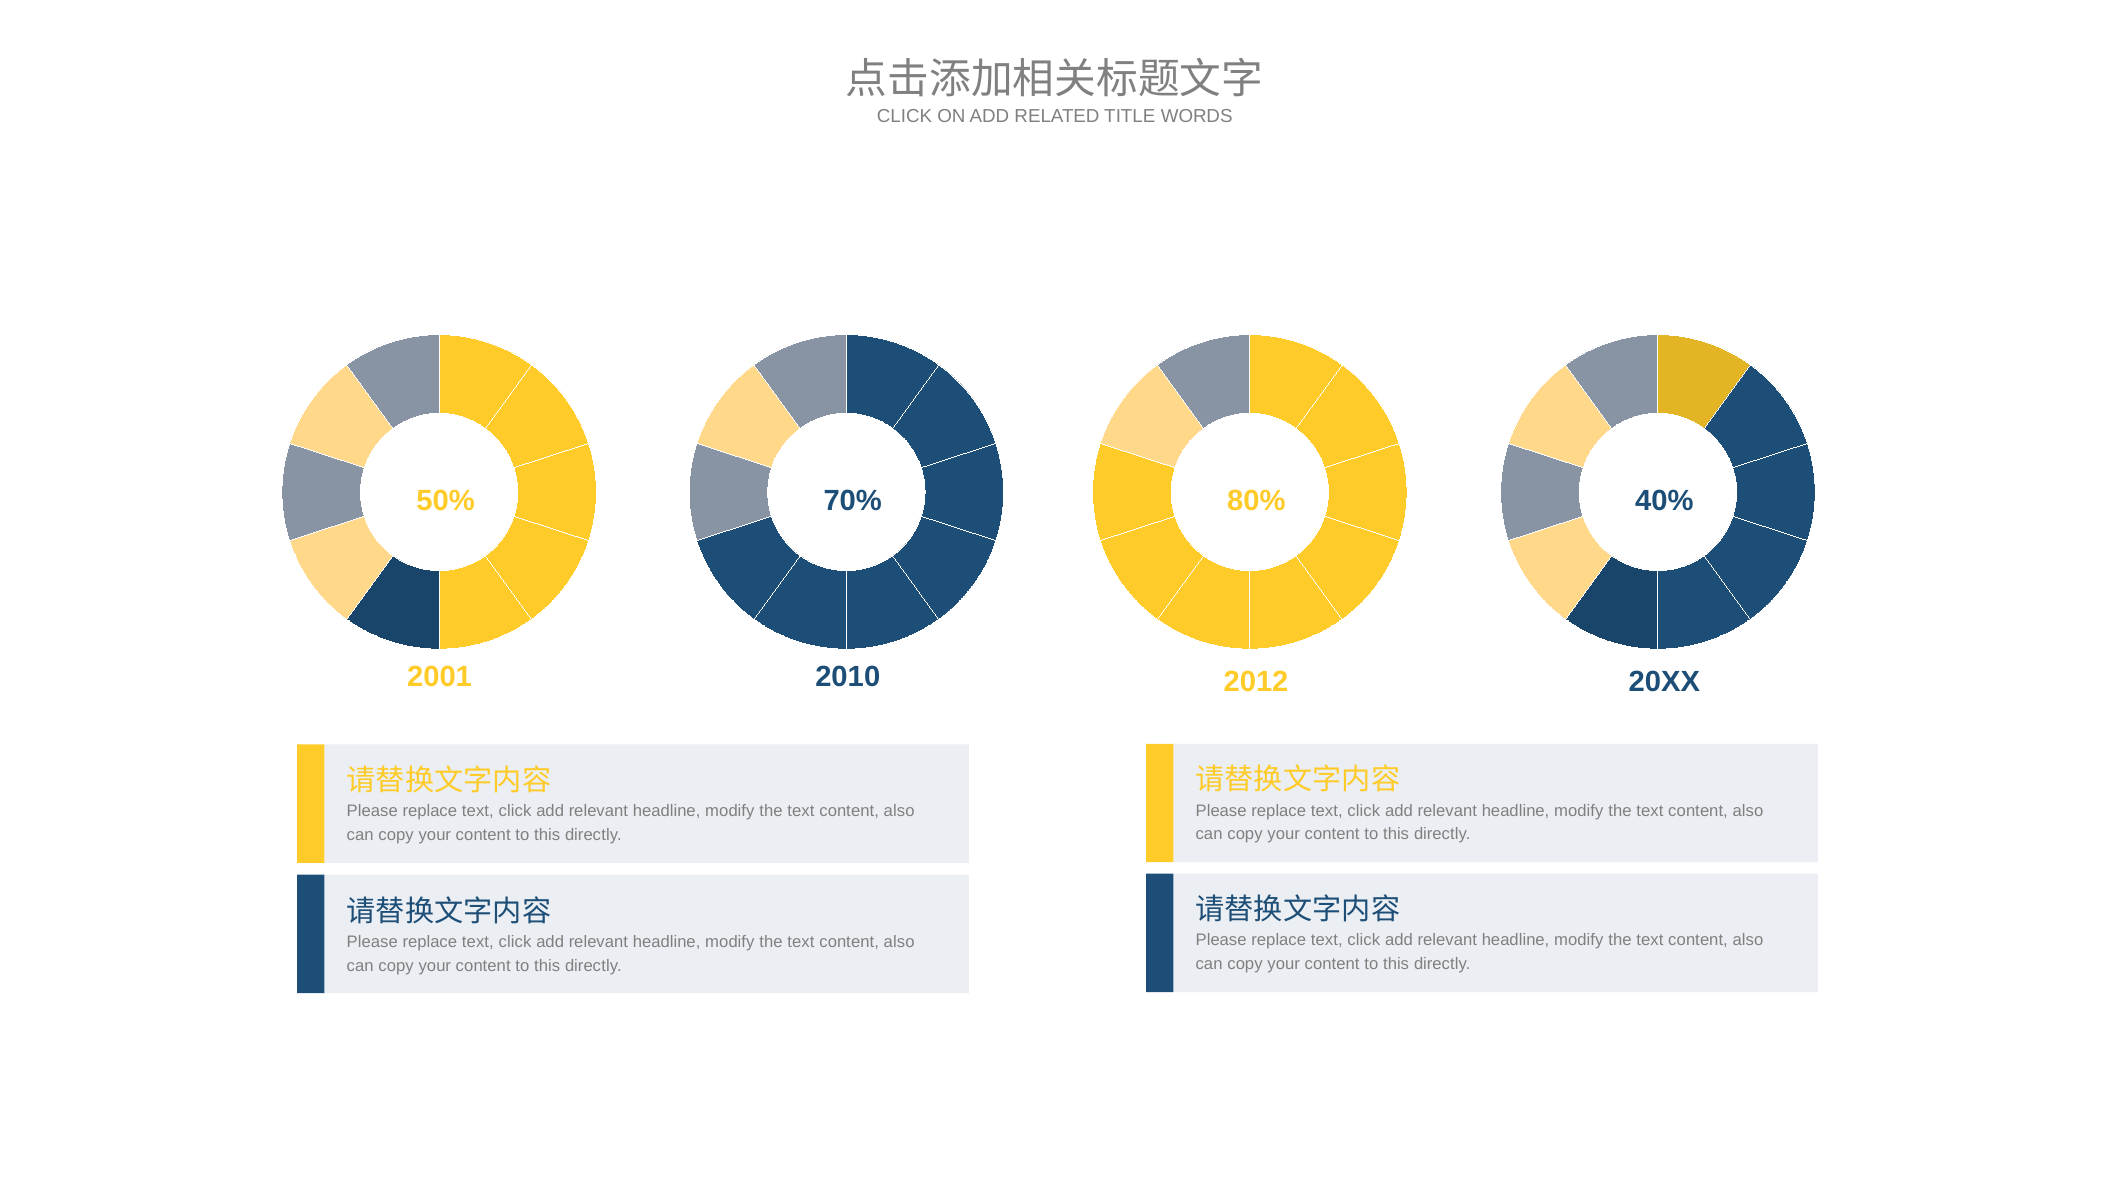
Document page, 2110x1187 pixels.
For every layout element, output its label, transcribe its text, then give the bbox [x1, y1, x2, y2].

text_box 2010 [815, 666, 881, 692]
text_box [1146, 743, 1818, 863]
text_box CLICK ON ADD RELATED TITLE WORDS [852, 95, 1257, 130]
text_box 2001 [407, 666, 473, 692]
chart [1085, 318, 1414, 666]
chart [1494, 318, 1822, 666]
text_box 20XX [1628, 666, 1701, 698]
chart [682, 318, 1011, 666]
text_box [297, 744, 969, 863]
chart [275, 318, 603, 666]
text_box 2012 [1223, 666, 1289, 698]
text_box 点击添加相关标题文字 [803, 44, 1307, 107]
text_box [1146, 873, 1818, 993]
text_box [297, 874, 969, 994]
